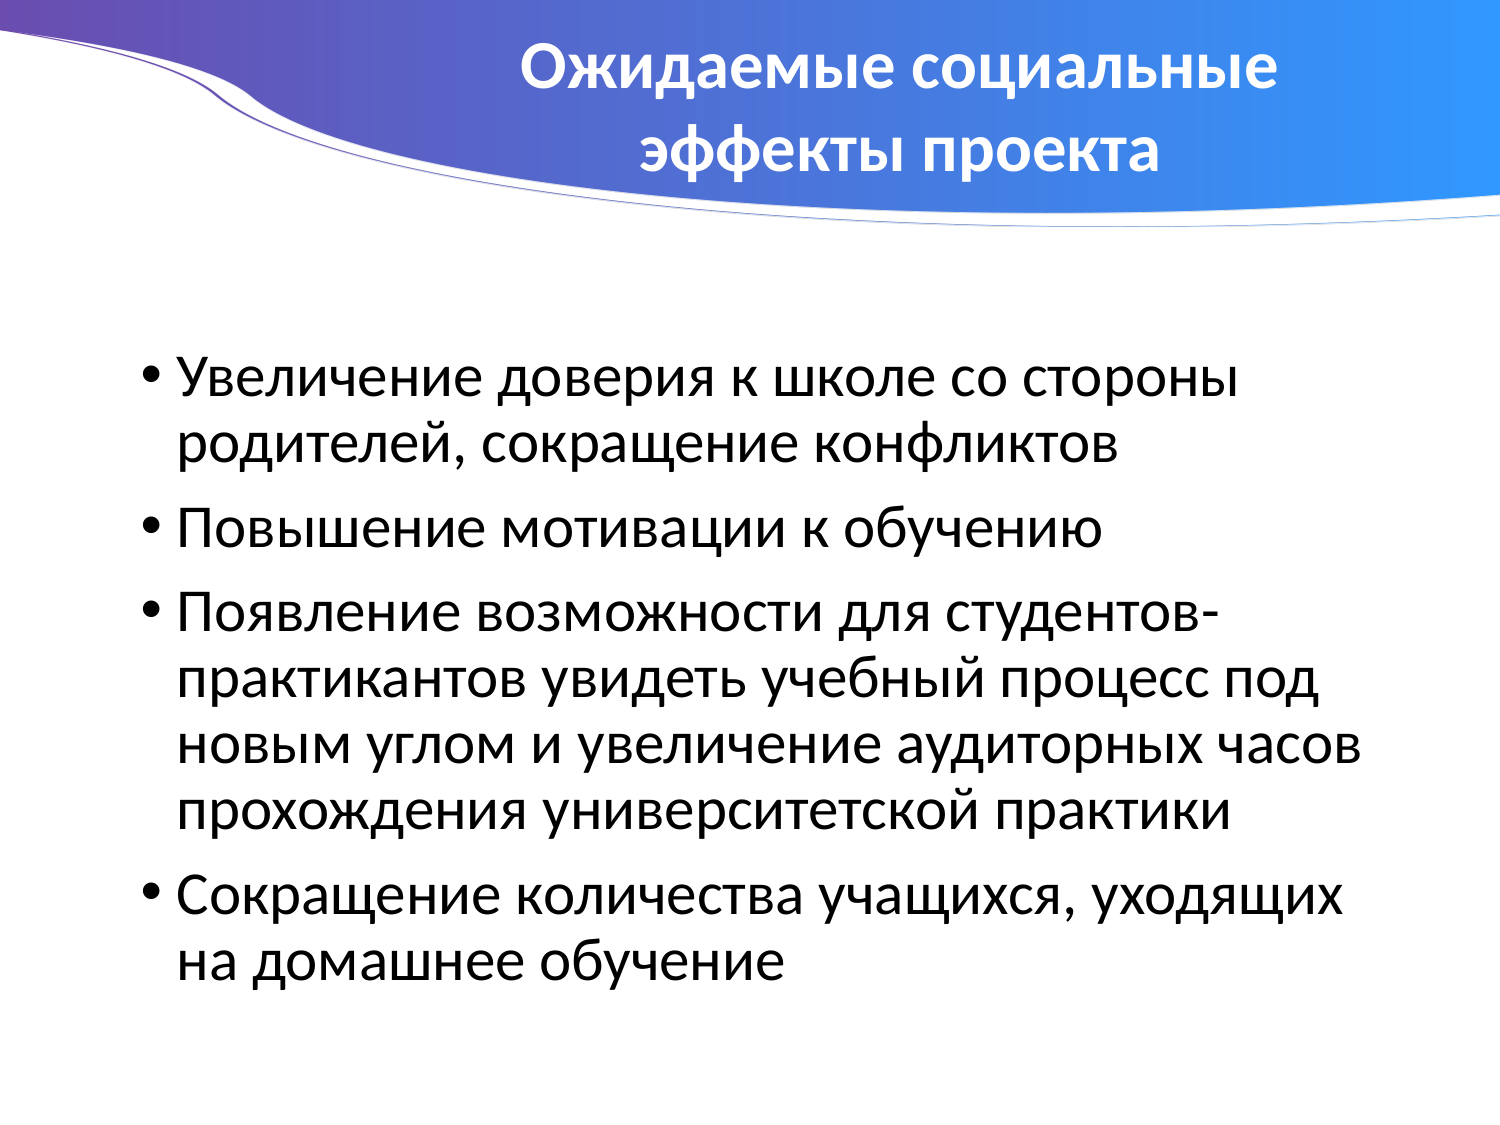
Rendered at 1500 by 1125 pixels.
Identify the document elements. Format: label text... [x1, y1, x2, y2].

text_box Ожидаемые социальные эффекты проекта [505, 12, 1311, 193]
list Увеличение доверия к школе со стороны родителей, сокращение конфликтов Повышение мотивации к обучению Появление возможности для студентов-практикантов увидеть учебный процесс под новым углом и увеличение аудиторных часов прохождения университетской практики Сокращение количества учащихся, уходящих на домашнее обучение [125, 336, 1420, 1051]
picture [0, 0, 1500, 1125]
